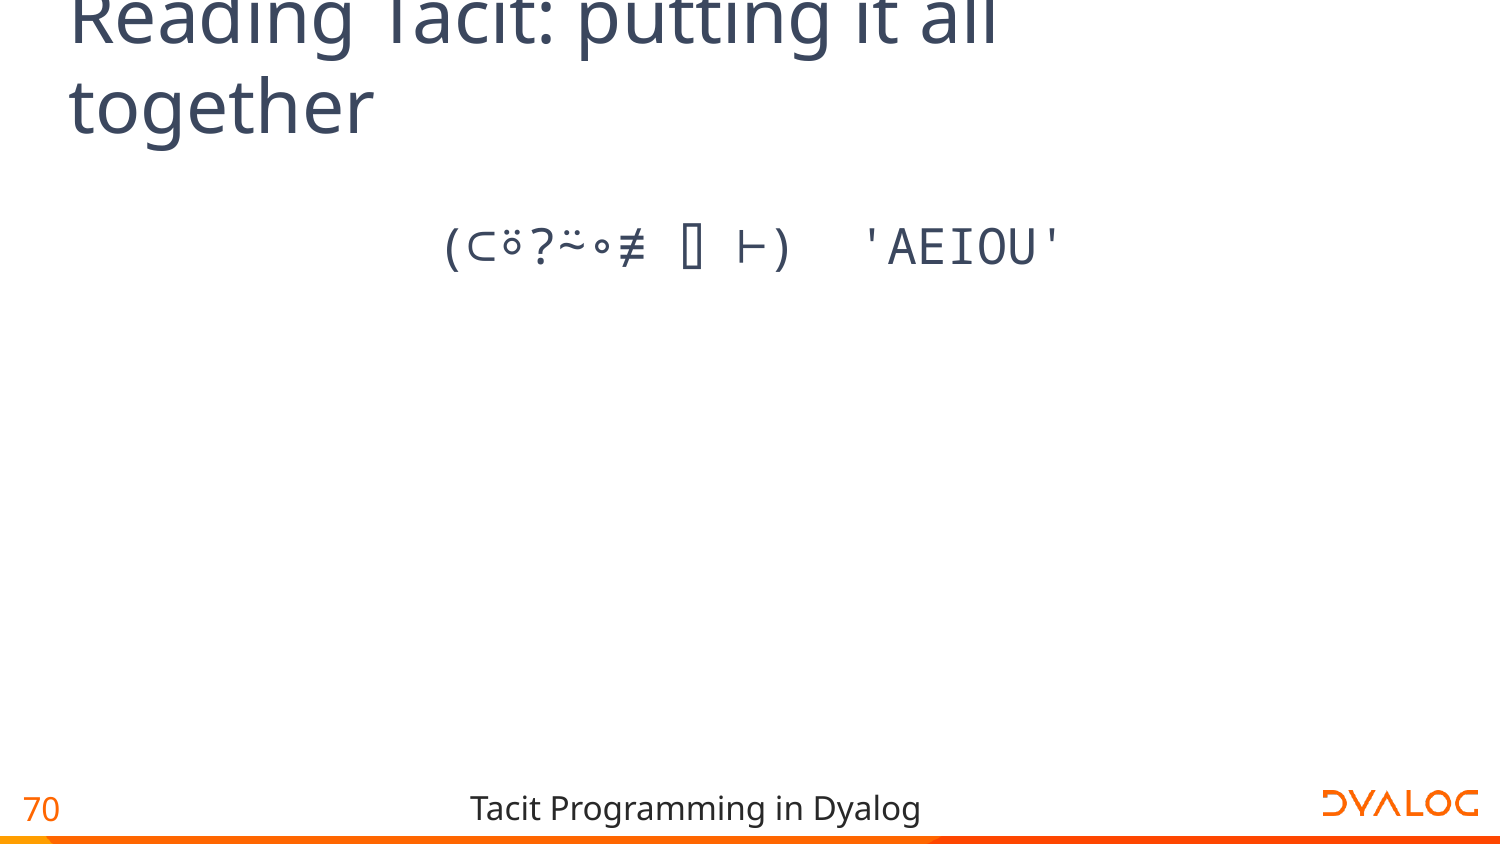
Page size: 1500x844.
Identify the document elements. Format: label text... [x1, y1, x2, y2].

title Reading Tacit: putting it all together [53, 43, 1295, 157]
picture [1323, 790, 1478, 816]
list (⊂⍤?⍨∘≢ ⌷ ⊢) 'AEIOU' [53, 207, 1453, 740]
picture [0, 836, 1500, 844]
